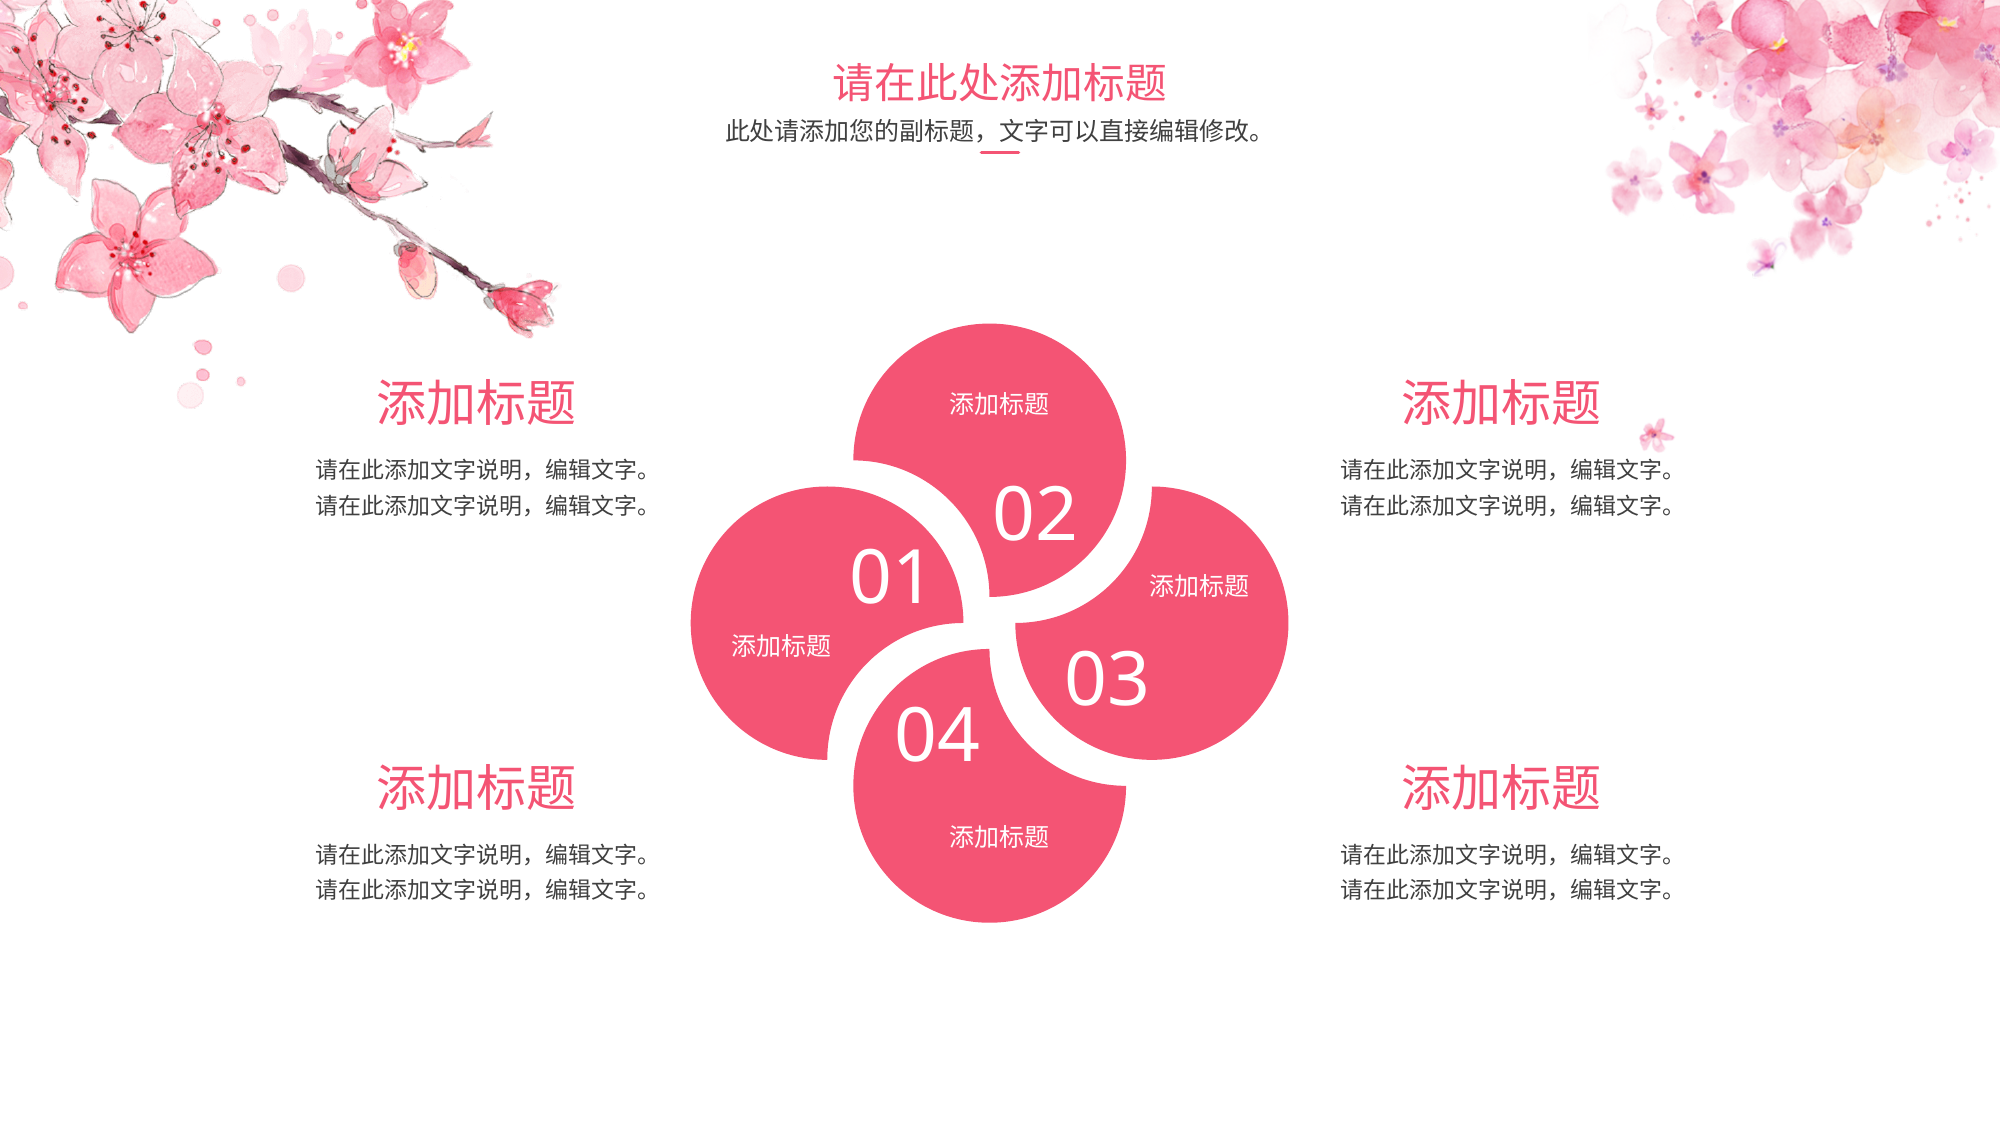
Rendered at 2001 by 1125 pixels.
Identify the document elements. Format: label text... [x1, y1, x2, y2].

text_box [853, 690, 1127, 923]
text_box [951, 565, 964, 624]
text_box 01 [834, 520, 951, 626]
text_box 添加标题 [716, 623, 847, 668]
picture [0, 0, 679, 411]
text_box 请在此添加文字说明，编辑文字。请在此添加文字说明，编辑文字。 [298, 439, 655, 526]
text_box 03 [1049, 623, 1166, 728]
text_box 添加标题 [334, 748, 619, 824]
text_box [985, 563, 1080, 597]
text_box [853, 323, 1127, 549]
text_box 添加标题 [934, 381, 1065, 427]
text_box 请在此处添加标题 [818, 49, 1182, 98]
text_box 添加标题 [1359, 364, 1571, 439]
text_box 添加标题 [1359, 748, 1644, 824]
text_box 请在此添加文字说明，编辑文字。请在此添加文字说明，编辑文字。 [298, 824, 655, 911]
text_box [905, 648, 993, 678]
text_box [1015, 486, 1289, 760]
text_box 添加标题 [934, 814, 1065, 860]
text_box [690, 486, 935, 760]
text_box 02 [977, 458, 1094, 563]
text_box 请在此添加文字说明，编辑文字。请在此添加文字说明，编辑文字。 [1323, 439, 1681, 526]
text_box 请在此添加文字说明，编辑文字。请在此添加文字说明，编辑文字。 [1323, 824, 1681, 911]
text_box 添加标题 [334, 411, 619, 439]
text_box 此处请添加您的副标题，文字可以直接编辑修改。 [679, 98, 1323, 153]
text_box 04 [879, 678, 996, 784]
text_box 添加标题 [1135, 563, 1265, 609]
picture [1571, 0, 2000, 459]
